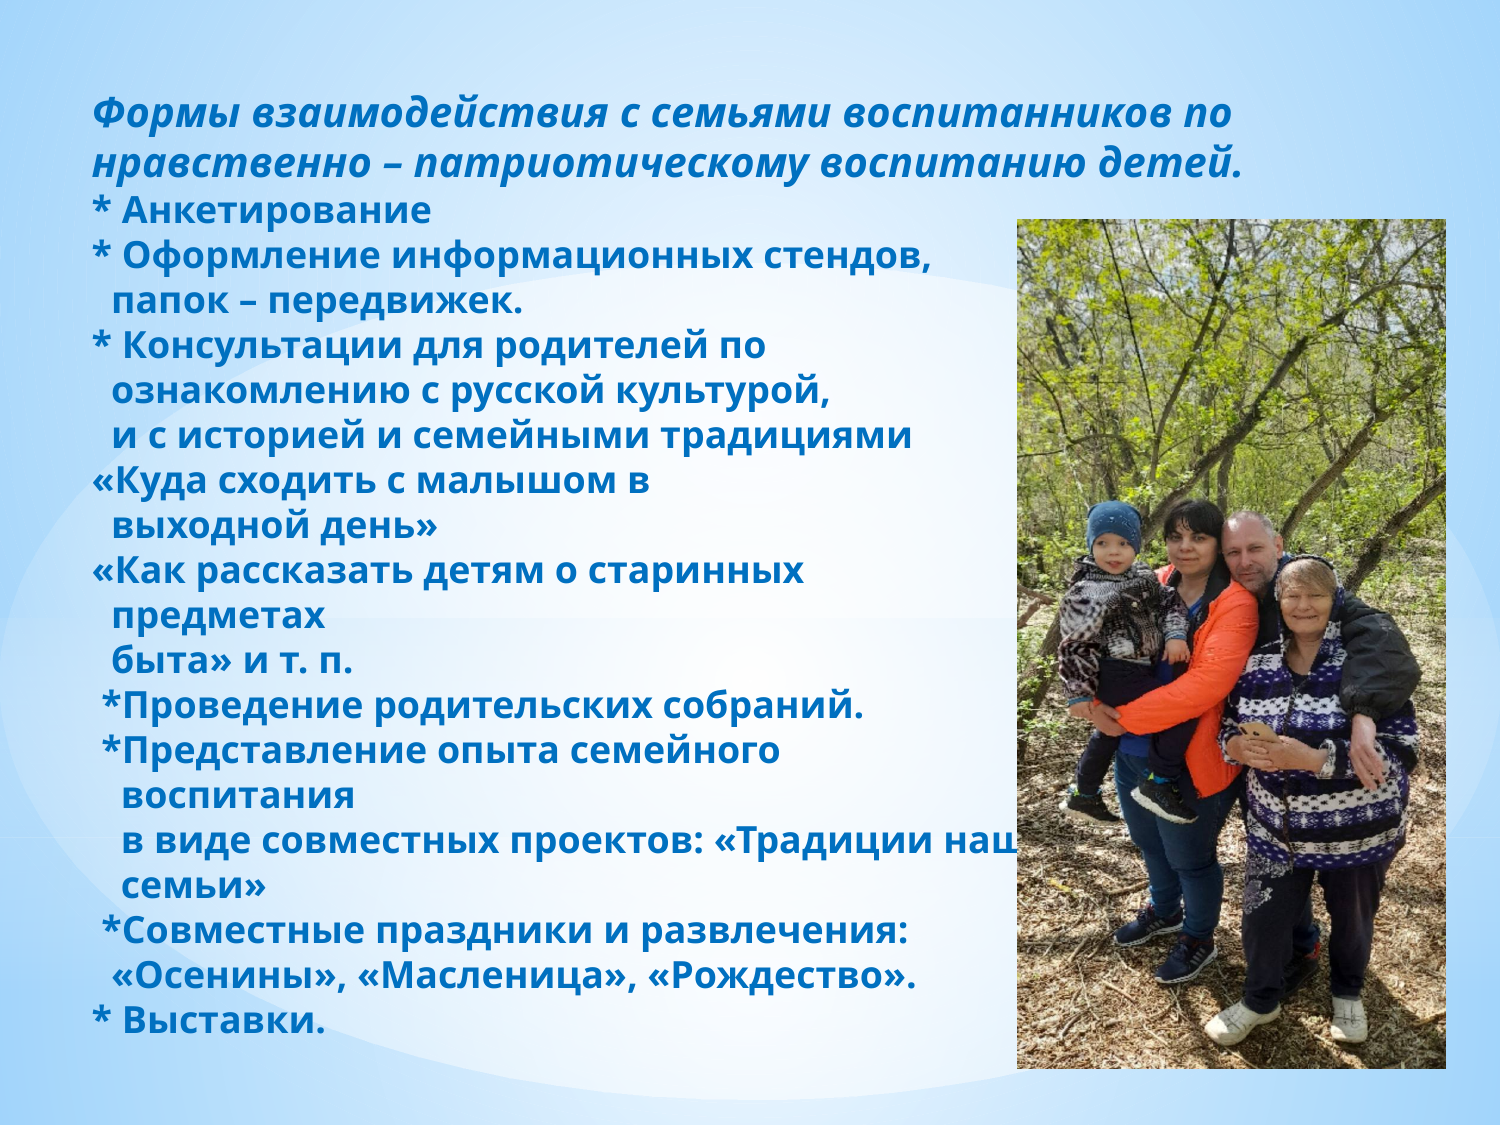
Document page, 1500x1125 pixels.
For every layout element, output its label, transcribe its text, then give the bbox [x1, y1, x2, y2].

title Формы взаимодействия с семьями воспитанников по нравственно – патриотическому воспитанию детей. * Анкетирование * Оформление информационных стендов, папок – передвижек. * Консультации для родителей по ознакомлению с русской культурой, и с историей и семейными традициями «Куда сходить с малышом в выходной день» «Как рассказать детям о старинных предметах быта» и т. п. *Проведение родительских собраний. *Представление опыта семейного воспитания в виде совместных проектов: «Традиции нашей семьи» *Совместные праздники и развлечения: «Осенины», «Масленица», «Рождество». * Выставки. [76, 78, 1447, 1094]
picture [1016, 219, 1446, 1069]
